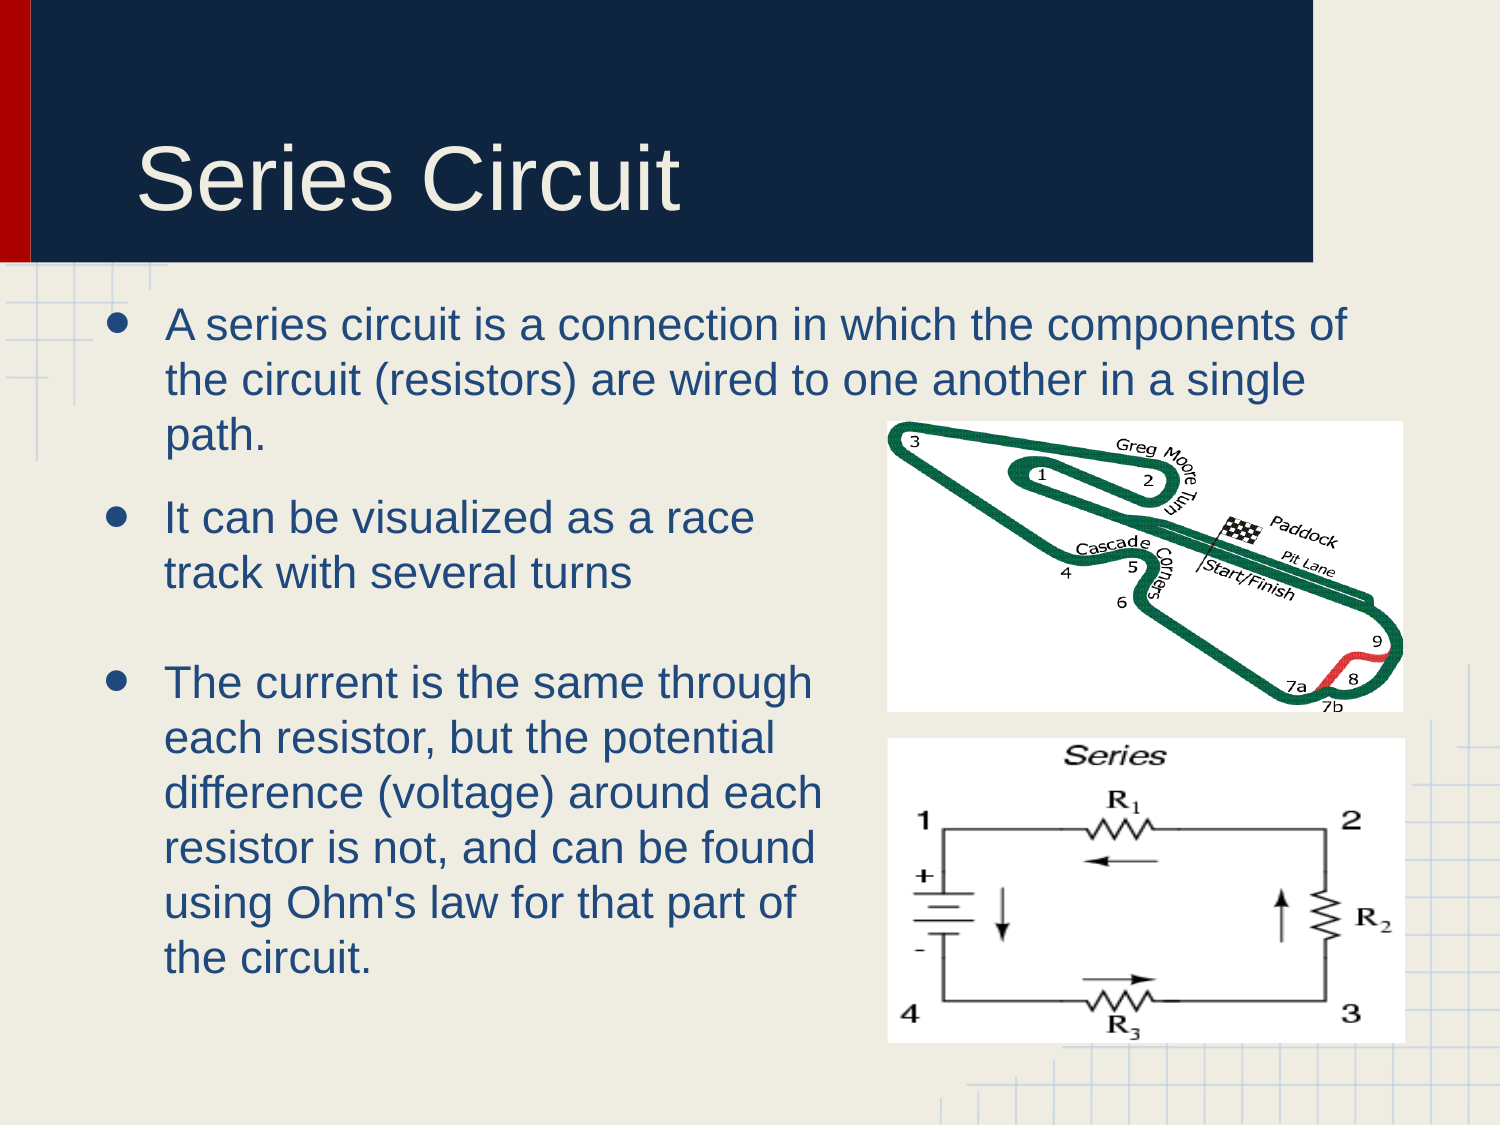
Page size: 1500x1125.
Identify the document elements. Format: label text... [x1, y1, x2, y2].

text_box [70, 502, 876, 1125]
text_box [886, 421, 1406, 1044]
list A series circuit is a connection in which the components of the circuit (resistors) are wired to one another in a single path. [75, 279, 1425, 948]
text_box It can be visualized as a race track with several turns The current is the same through each resistor, but the potential difference (voltage) around each resistor is not, and can be found using Ohm's law for that part of the circuit. [73, 418, 860, 1053]
title Series Circuit [75, 25, 1276, 244]
